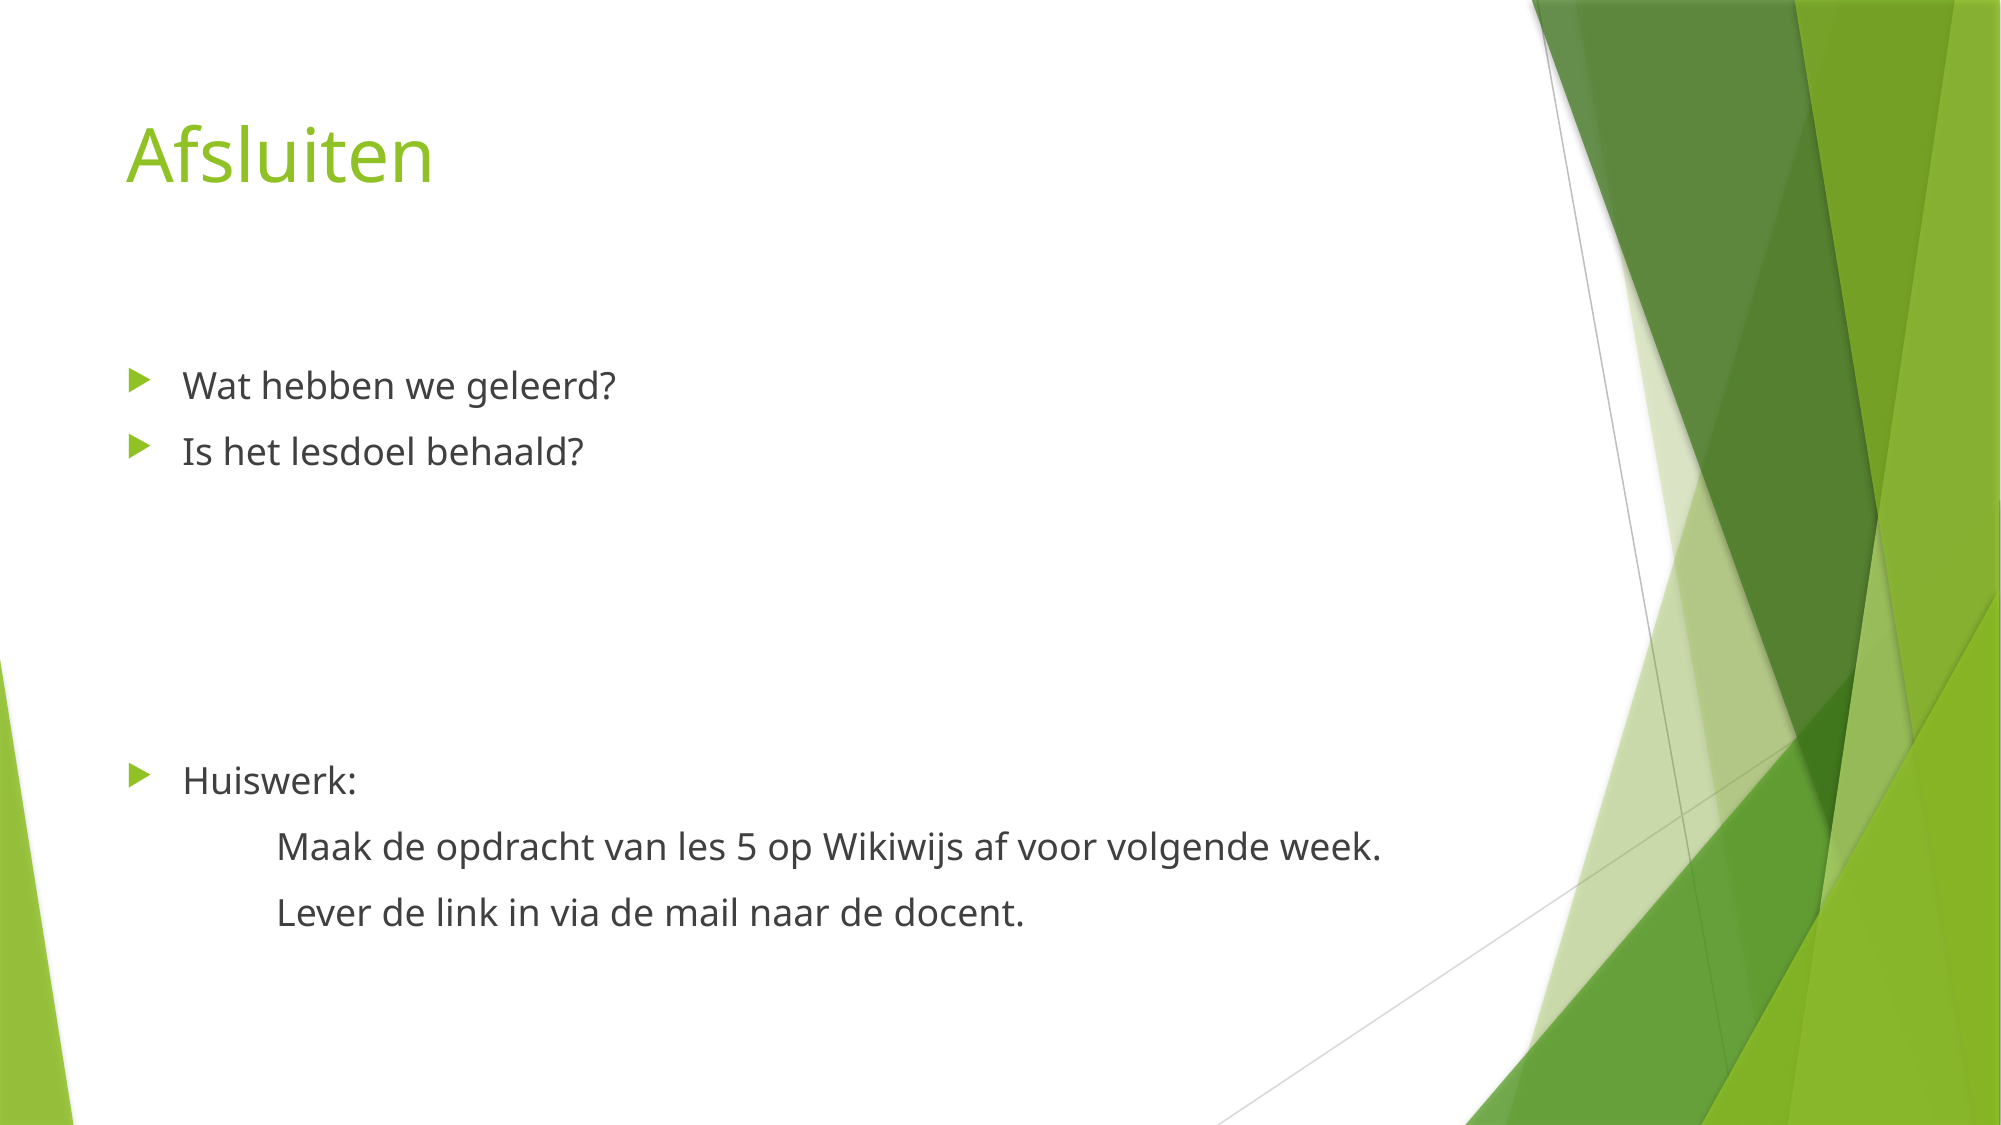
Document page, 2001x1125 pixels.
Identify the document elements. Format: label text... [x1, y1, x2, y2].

title Afsluiten [111, 99, 1522, 317]
list Wat hebben we geleerd? Is het lesdoel behaald? Huiswerk: Maak de opdracht van les 5 op Wikiwijs af voor volgende week. Lever de link in via de mail naar de docent. [111, 354, 1522, 992]
